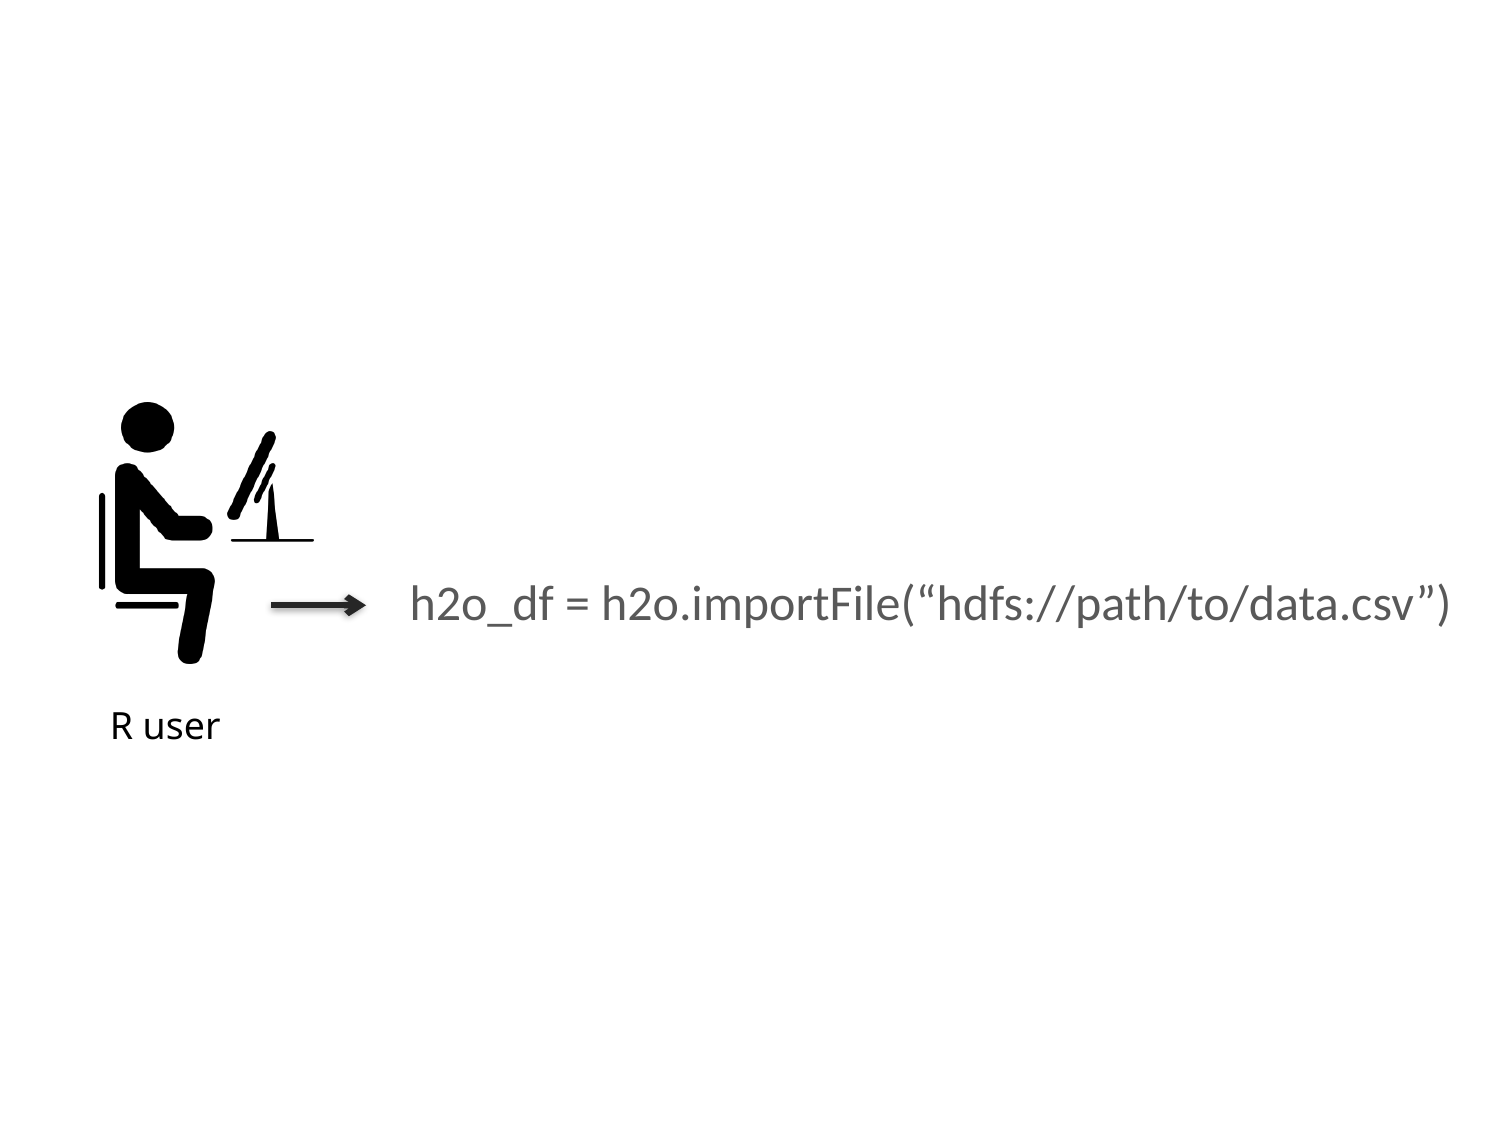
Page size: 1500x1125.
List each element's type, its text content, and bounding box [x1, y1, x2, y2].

picture [74, 401, 337, 665]
text_box h2o_df = h2o.importFile(“hdfs://path/to/data.csv”) [394, 563, 1467, 638]
text_box R user [74, 694, 266, 755]
